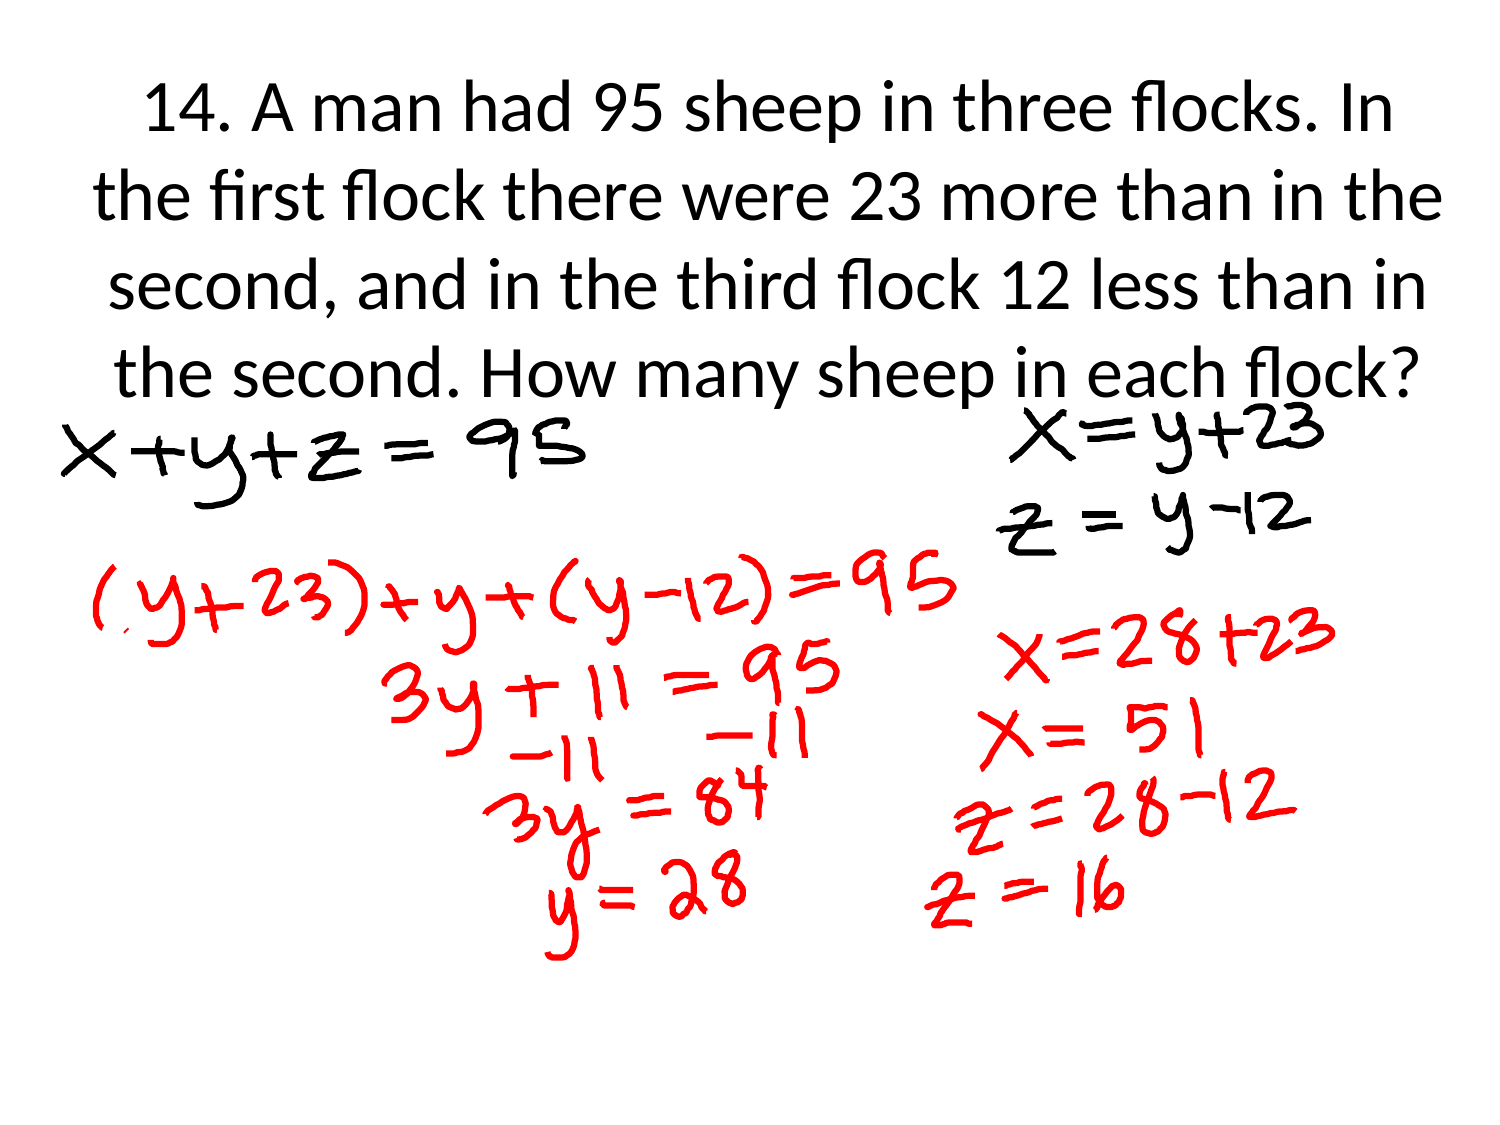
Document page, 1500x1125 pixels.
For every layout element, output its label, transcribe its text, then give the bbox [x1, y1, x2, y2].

text_box [698, 778, 730, 824]
text_box [527, 674, 535, 718]
text_box [590, 667, 601, 718]
text_box [194, 605, 244, 611]
text_box [254, 570, 289, 614]
text_box [664, 674, 710, 679]
text_box [193, 436, 245, 507]
text_box [313, 433, 344, 452]
text_box [644, 591, 682, 596]
text_box [485, 595, 511, 599]
text_box [512, 751, 552, 758]
text_box [506, 686, 529, 690]
text_box [163, 450, 185, 454]
text_box [933, 873, 961, 899]
text_box [1216, 414, 1228, 457]
text_box [756, 767, 762, 818]
text_box [397, 605, 408, 621]
text_box [1247, 769, 1297, 818]
text_box [980, 712, 1018, 770]
text_box [296, 574, 329, 619]
text_box [740, 556, 769, 623]
text_box [791, 582, 840, 596]
text_box [1087, 433, 1136, 440]
text_box [663, 861, 707, 918]
text_box [1245, 405, 1287, 447]
text_box [1221, 771, 1231, 821]
text_box [534, 419, 584, 462]
text_box [63, 432, 115, 475]
text_box [1005, 634, 1041, 680]
text_box [770, 713, 777, 756]
text_box [387, 585, 398, 603]
text_box [1006, 730, 1032, 757]
text_box [706, 734, 753, 738]
text_box [545, 806, 600, 879]
text_box [1003, 888, 1049, 900]
text_box [909, 551, 955, 609]
text_box [601, 902, 635, 908]
text_box [201, 585, 212, 608]
text_box [384, 442, 428, 447]
text_box [672, 684, 718, 693]
text_box [1043, 727, 1084, 731]
text_box [383, 664, 427, 721]
text_box [484, 795, 539, 841]
text_box [1078, 862, 1083, 915]
text_box [735, 769, 757, 787]
text_box [854, 551, 891, 614]
text_box [979, 713, 1006, 733]
text_box [252, 453, 298, 458]
text_box [760, 783, 767, 789]
text_box [64, 424, 91, 453]
text_box [998, 633, 1024, 656]
text_box [714, 851, 744, 905]
text_box [1024, 409, 1042, 430]
text_box [382, 601, 419, 607]
text_box [687, 577, 701, 620]
text_box [1043, 432, 1075, 460]
text_box [599, 887, 634, 891]
text_box [1255, 617, 1292, 659]
text_box [1138, 777, 1167, 835]
text_box [1162, 609, 1198, 663]
text_box [745, 646, 780, 704]
text_box [1048, 740, 1085, 745]
text_box [955, 803, 990, 824]
text_box [563, 735, 570, 780]
text_box [705, 575, 749, 613]
text_box [1010, 528, 1056, 554]
text_box [1012, 505, 1039, 526]
text_box [533, 684, 559, 688]
text_box [310, 454, 360, 479]
text_box [615, 665, 628, 708]
text_box [439, 682, 480, 755]
text_box [1227, 616, 1237, 665]
text_box [272, 456, 280, 479]
text_box [590, 736, 603, 781]
text_box [1094, 857, 1122, 911]
text_box [546, 889, 577, 959]
text_box [792, 574, 832, 580]
text_box [632, 810, 672, 817]
text_box [1180, 793, 1216, 799]
text_box [1154, 413, 1190, 472]
text_box [138, 577, 183, 645]
text_box [89, 452, 116, 476]
text_box [1285, 404, 1322, 447]
text_box [1247, 492, 1253, 535]
text_box [1113, 616, 1153, 666]
text_box [797, 708, 806, 758]
text_box [1033, 797, 1063, 809]
text_box [391, 453, 434, 460]
text_box [468, 421, 516, 477]
text_box [95, 565, 116, 629]
text_box [1062, 650, 1099, 658]
text_box [998, 522, 1053, 532]
text_box [798, 640, 838, 692]
text_box [1198, 430, 1219, 434]
text_box [957, 807, 1012, 831]
text_box [552, 560, 577, 623]
text_box [1259, 494, 1312, 529]
text_box [1026, 657, 1048, 682]
text_box [507, 584, 524, 618]
text_box [628, 795, 665, 803]
text_box [1233, 631, 1258, 635]
text_box [1081, 419, 1133, 427]
text_box [926, 895, 975, 908]
text_box [1153, 494, 1191, 554]
text_box [1210, 506, 1241, 512]
text_box [1058, 630, 1101, 643]
text_box [1223, 429, 1244, 433]
text_box [1290, 609, 1333, 652]
text_box [587, 578, 627, 644]
text_box [157, 438, 166, 476]
text_box [436, 587, 474, 653]
text_box [317, 450, 360, 457]
text_box [269, 433, 274, 453]
text_box [1010, 411, 1067, 461]
text_box [209, 610, 217, 631]
text_box [1088, 525, 1123, 530]
text_box [1032, 817, 1063, 828]
title 14. A man had 95 sheep in three flocks. In the first flock there were 23 more than in the second, and in the third flock 12 less than in the second. How many sheep in each flock? [75, 45, 1463, 425]
text_box [1190, 699, 1202, 756]
text_box [933, 903, 973, 926]
text_box [969, 819, 1004, 853]
text_box [328, 561, 366, 634]
text_box [1128, 705, 1168, 751]
text_box [1086, 783, 1124, 831]
text_box [515, 595, 534, 599]
text_box [1004, 880, 1034, 887]
